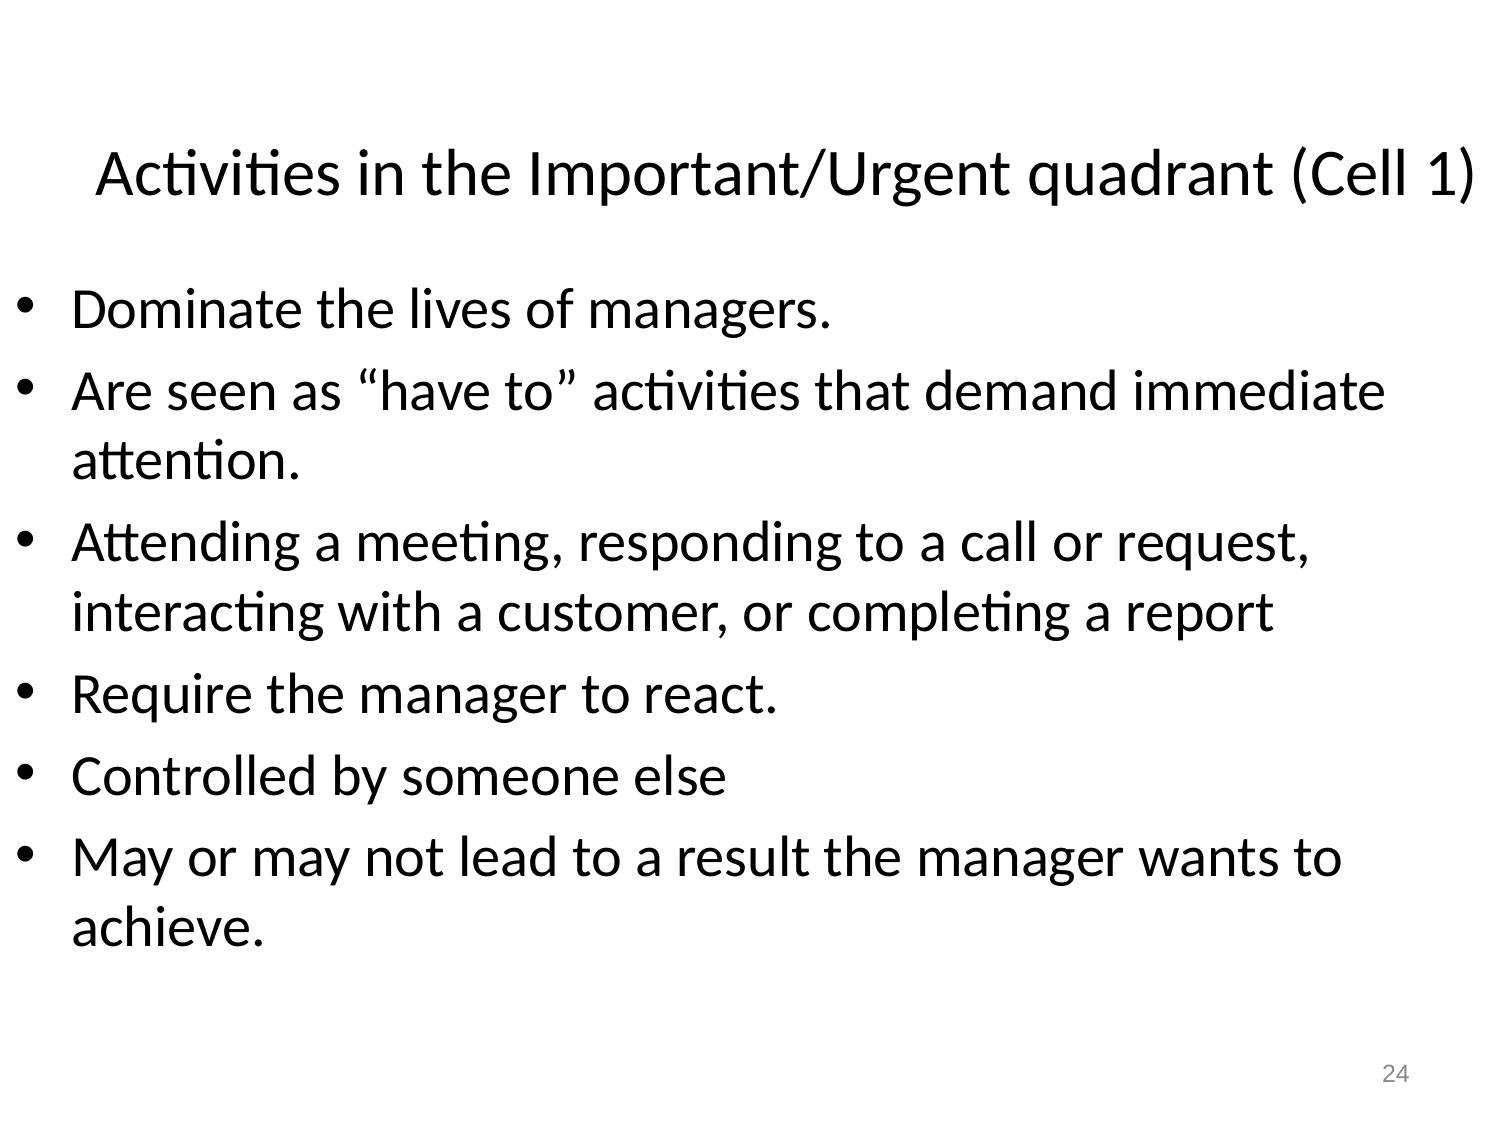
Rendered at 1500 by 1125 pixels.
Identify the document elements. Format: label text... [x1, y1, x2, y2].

title Activities in the Important/Urgent quadrant (Cell 1) [75, 175, 1500, 272]
slide_number 24 [1074, 1042, 1425, 1103]
list Dominate the lives of managers. Are seen as “have to” activities that demand immediate attention. Attending a meeting, responding to a call or request, interacting with a customer, or completing a report Require the manager to react. Controlled by someone else May or may not lead to a result the manager wants to achieve. [0, 262, 1465, 1125]
